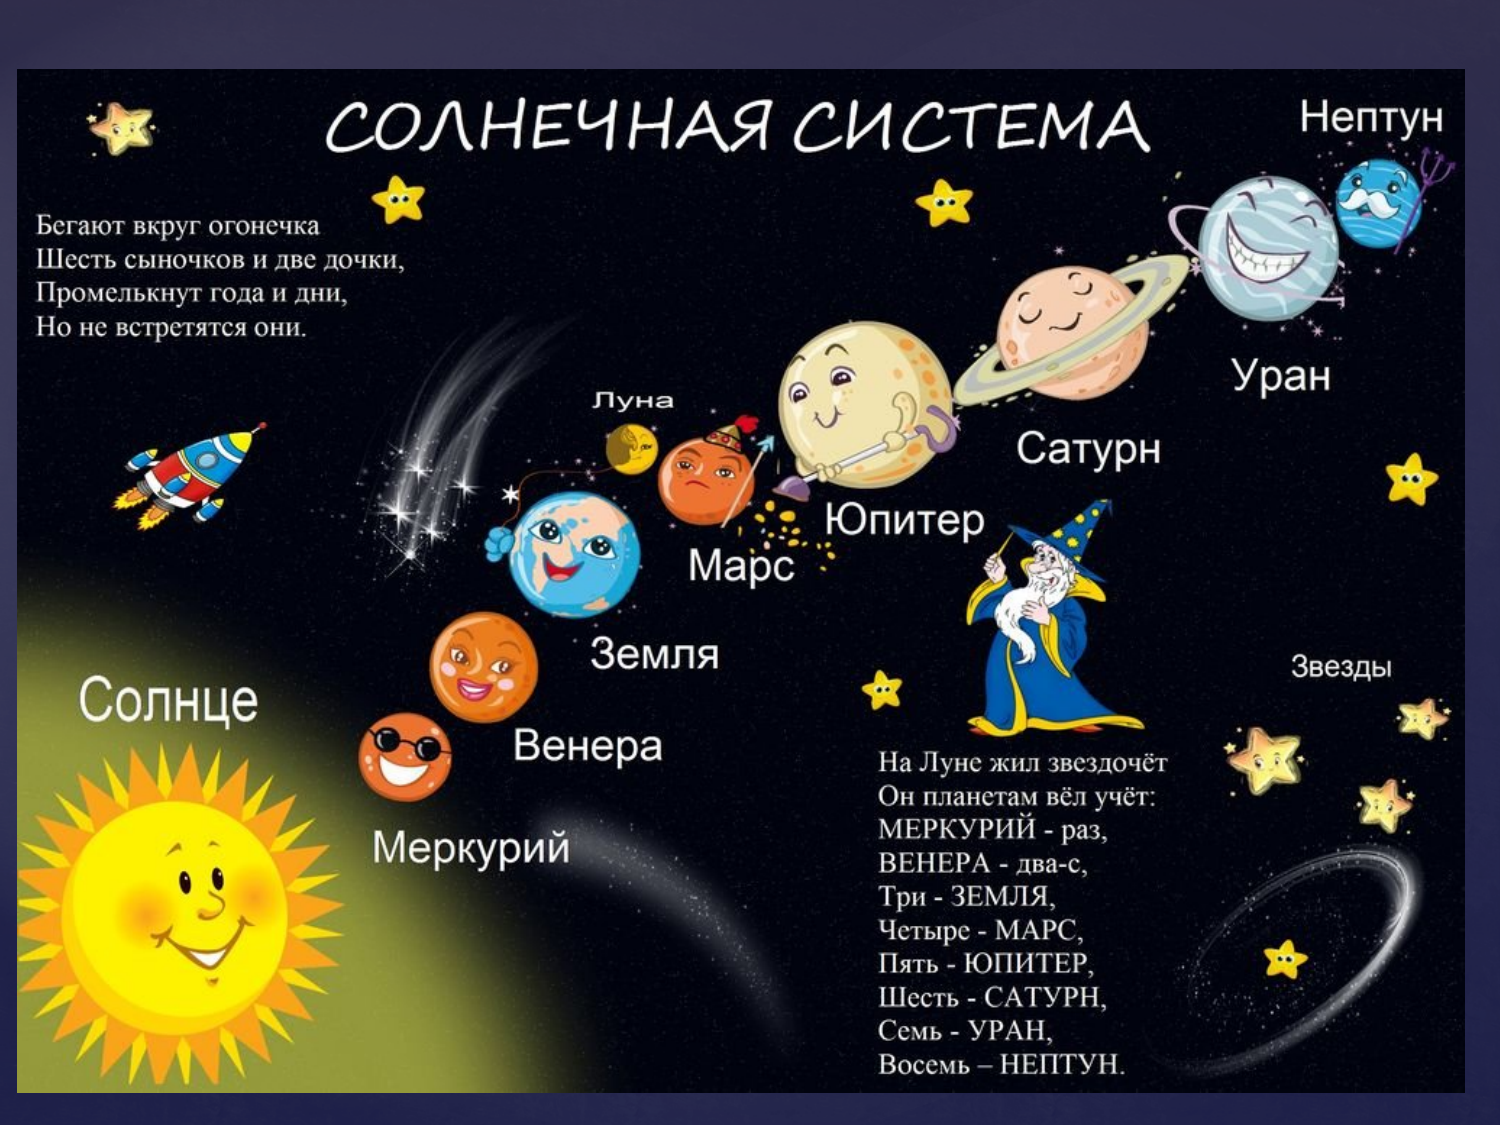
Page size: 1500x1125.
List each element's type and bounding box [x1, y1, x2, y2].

picture [17, 69, 1466, 1094]
